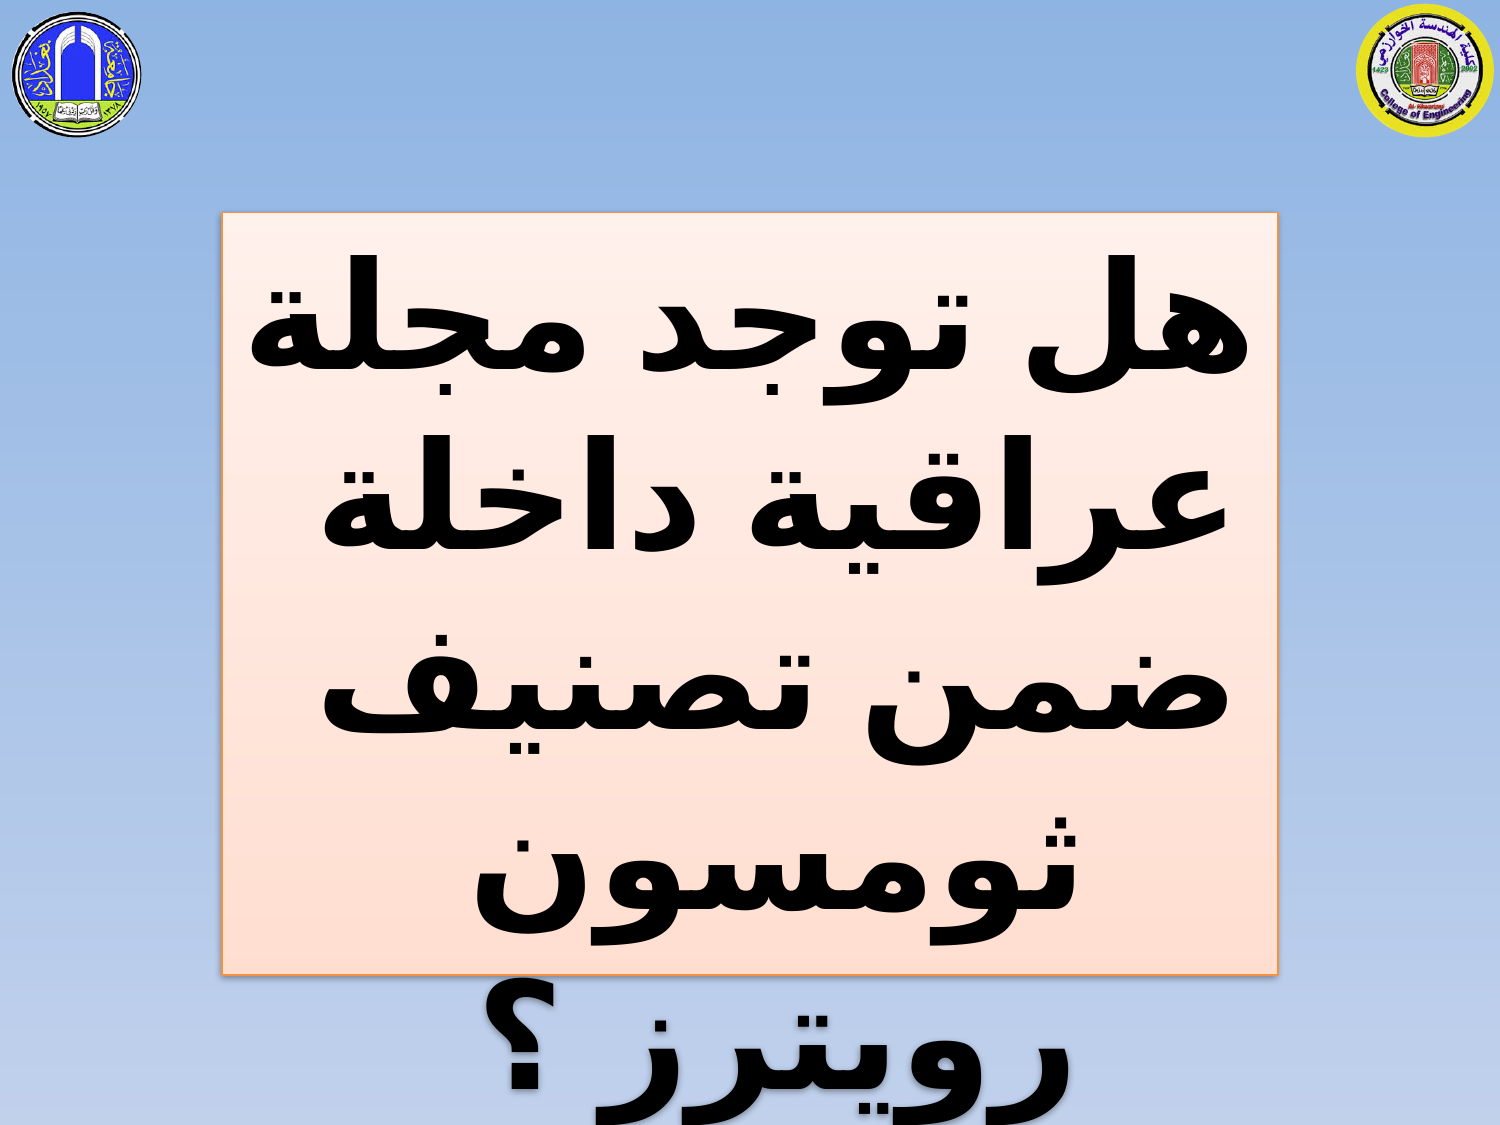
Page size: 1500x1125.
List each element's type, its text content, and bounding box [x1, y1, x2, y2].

text_box هل توجد مجلة عراقية داخلة ضمن تصنيف ثومسون رويترز ؟ [221, 212, 1279, 976]
picture [11, 11, 142, 138]
picture [1355, 3, 1495, 138]
